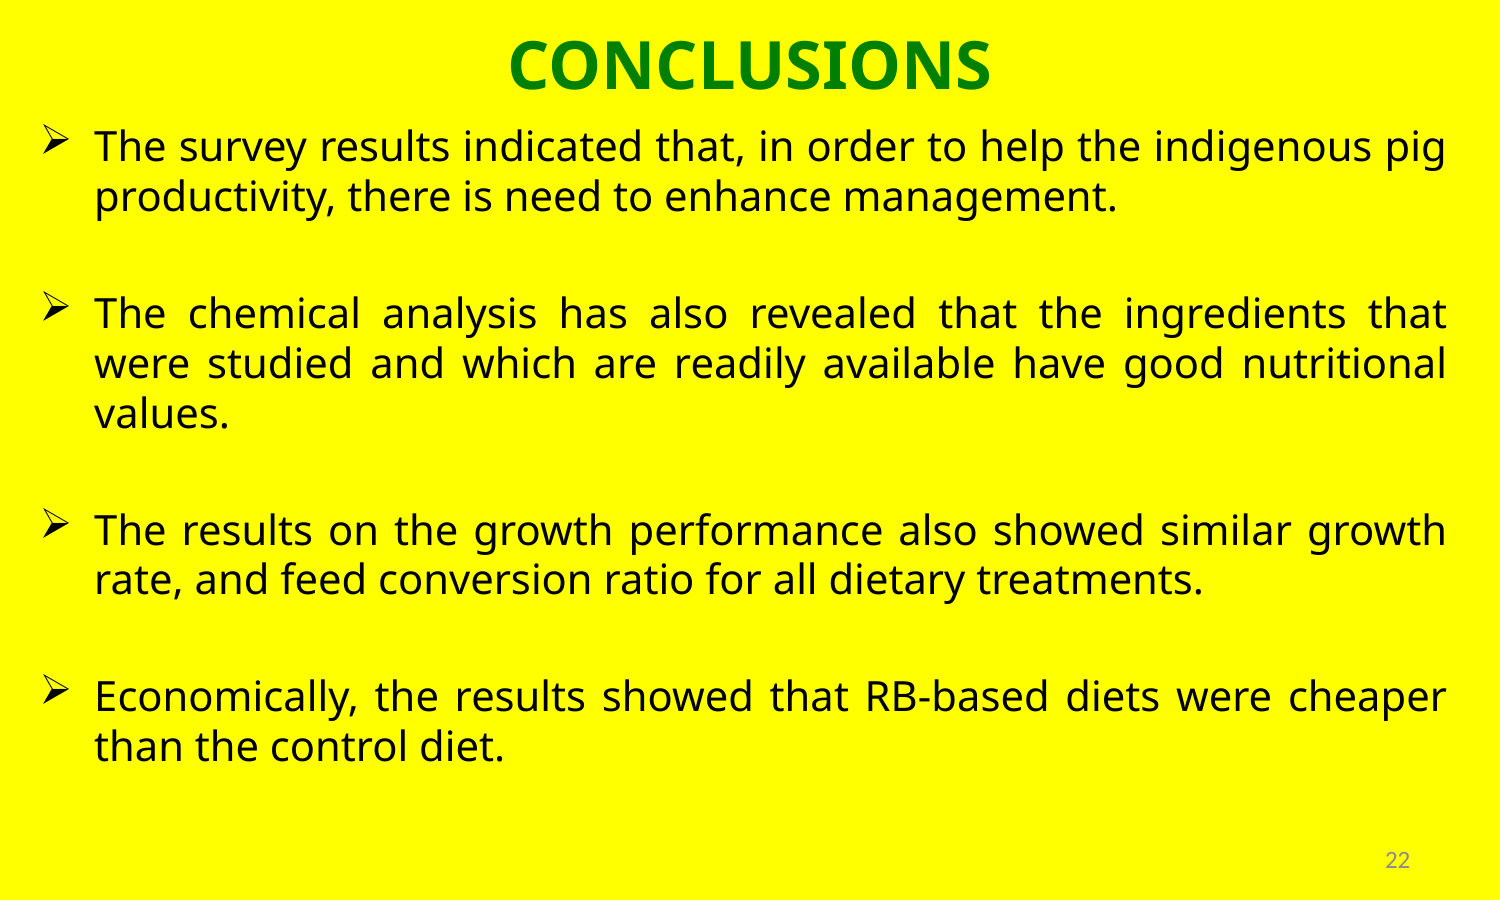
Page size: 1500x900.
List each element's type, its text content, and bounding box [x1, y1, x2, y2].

list The survey results indicated that, in order to help the indigenous pig productivity, there is need to enhance management. The chemical analysis has also revealed that the ingredients that were studied and which are readily available have good nutritional values. The results on the growth performance also showed similar growth rate, and feed conversion ratio for all dietary treatments. Economically, the results showed that RB-based diets were cheaper than the control diet. [24, 112, 1463, 900]
slide_number 22 [1074, 834, 1425, 882]
title CONCLUSIONS [0, 0, 1500, 125]
